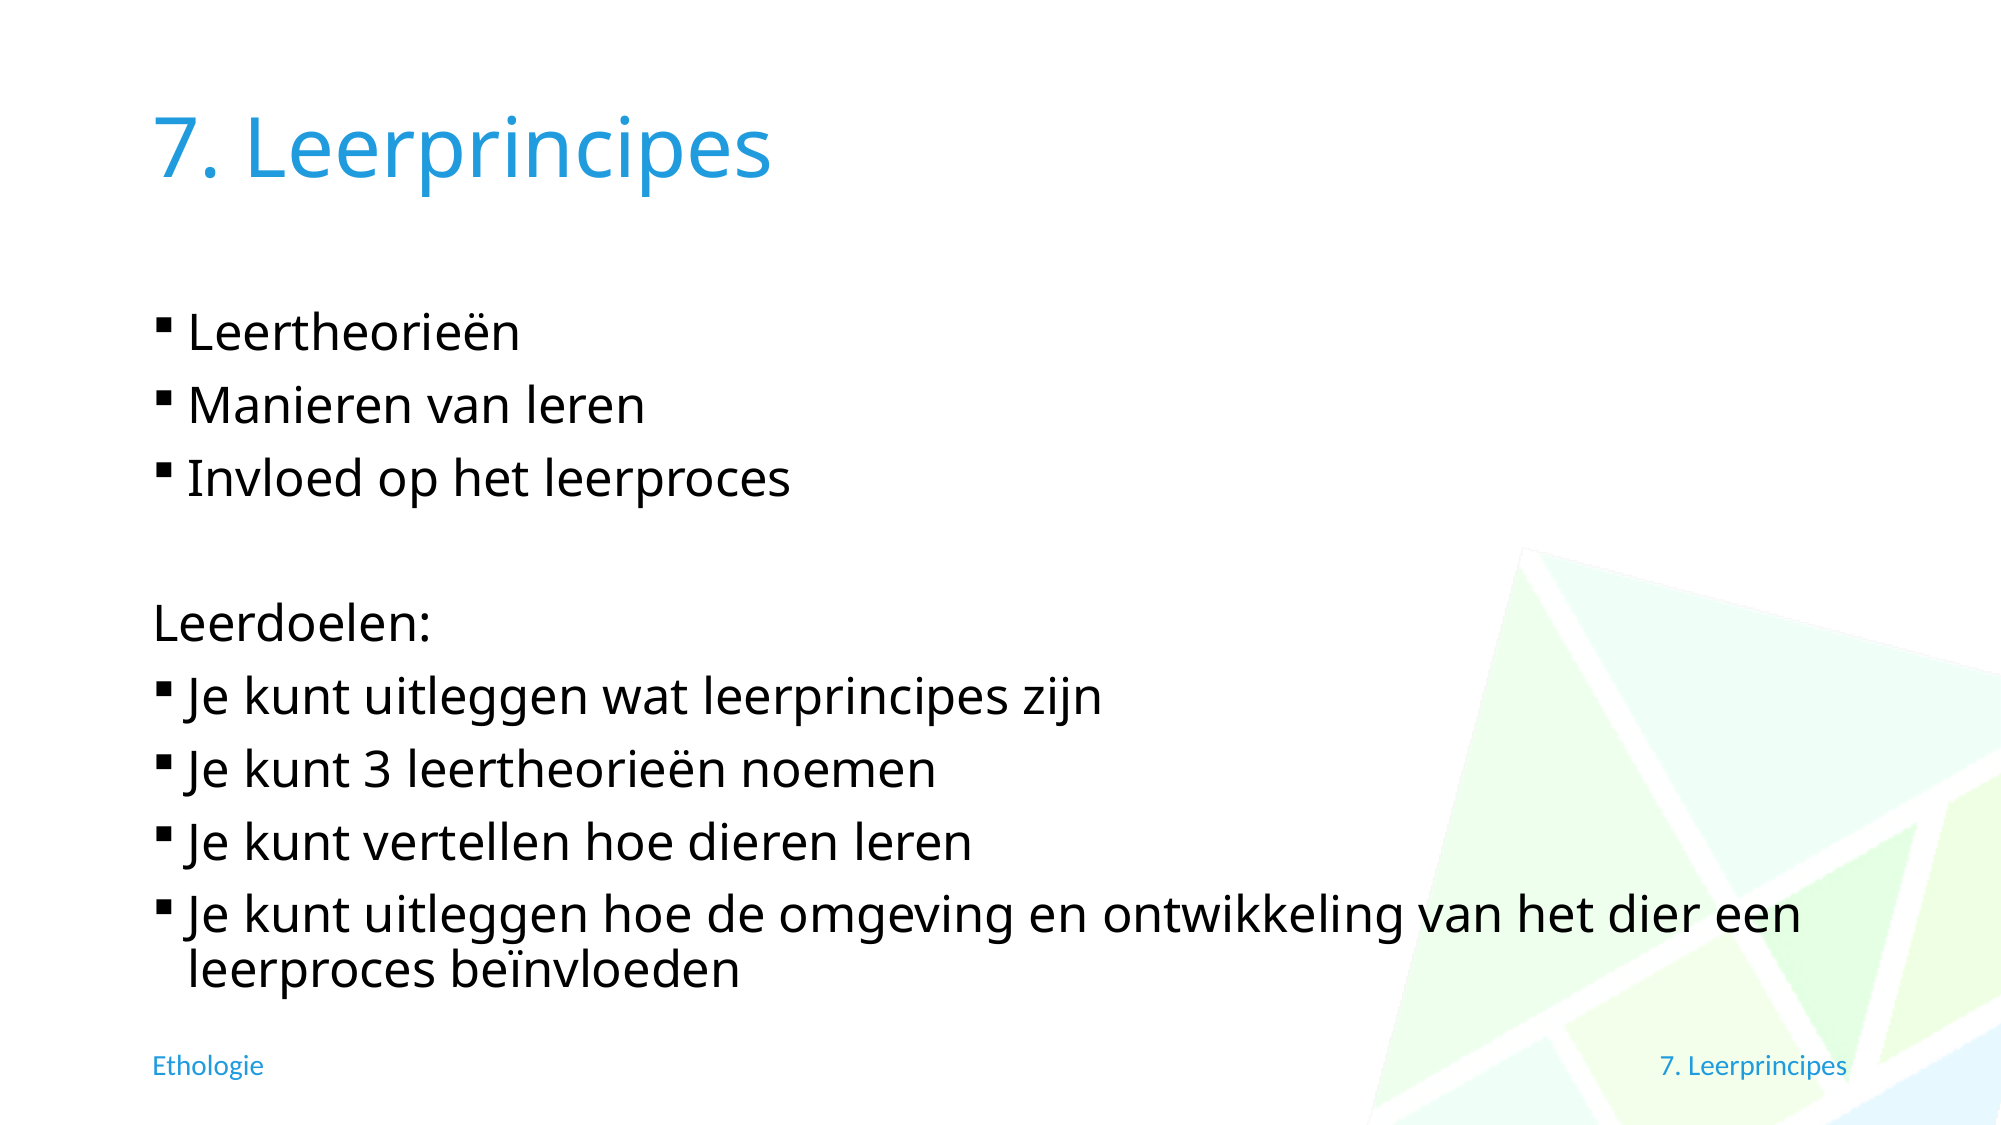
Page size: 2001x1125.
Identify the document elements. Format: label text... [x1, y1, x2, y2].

list Ethologie [137, 1042, 588, 1103]
list 7. Leerprincipes [1412, 1042, 1863, 1103]
list Leertheorieën Manieren van leren Invloed op het leerproces Leerdoelen: Je kunt uitleggen wat leerprincipes zijn Je kunt 3 leertheorieën noemen Je kunt vertellen hoe dieren leren Je kunt uitleggen hoe de omgeving en ontwikkeling van het dier een leerproces beïnvloeden [137, 299, 1863, 1014]
title 7. Leerprincipes [137, 59, 1863, 241]
